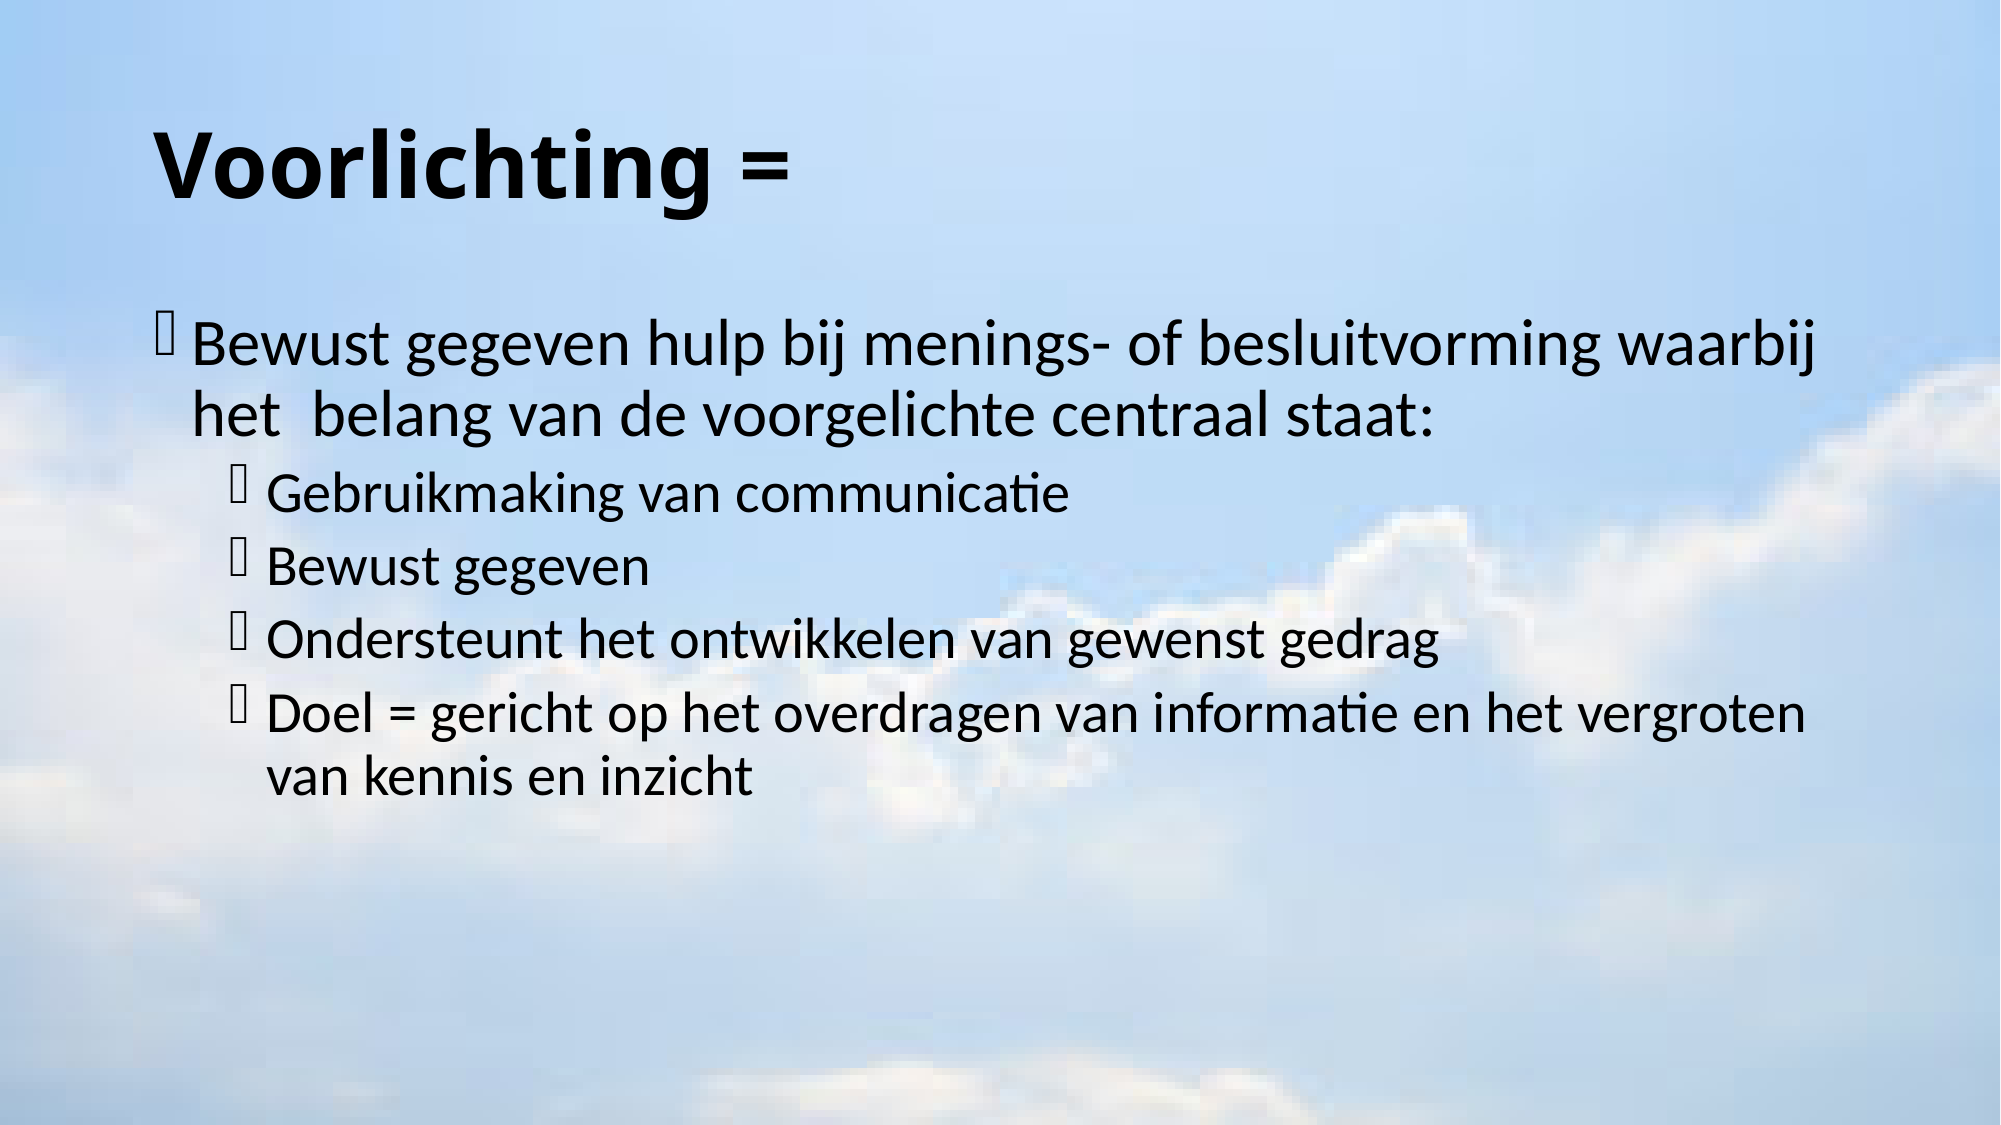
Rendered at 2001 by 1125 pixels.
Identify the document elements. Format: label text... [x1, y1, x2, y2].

picture [0, 0, 2001, 1125]
title Voorlichting = [138, 60, 1864, 278]
list Bewust gegeven hulp bij menings- of besluitvorming waarbij het belang van de voorgelichte centraal staat: Gebruikmaking van communicatie Bewust gegeven Ondersteunt het ontwikkelen van gewenst gedrag Doel = gericht op het overdragen van informatie en het vergroten van kennis en inzicht [138, 299, 1864, 1014]
